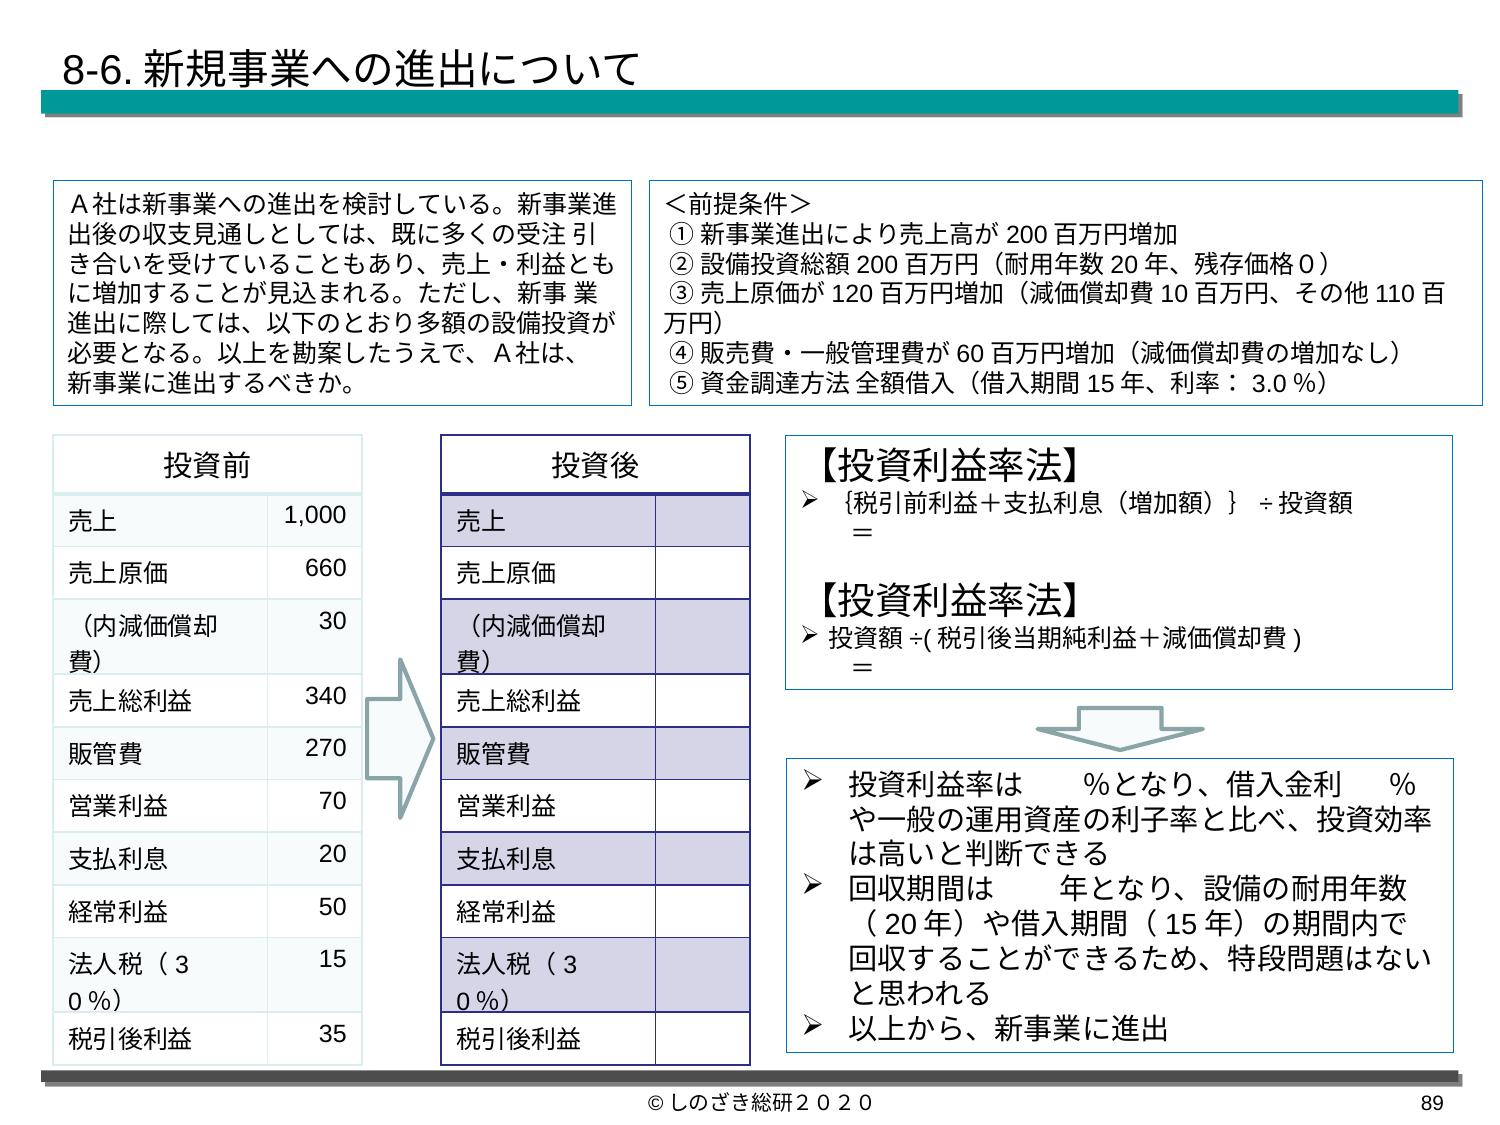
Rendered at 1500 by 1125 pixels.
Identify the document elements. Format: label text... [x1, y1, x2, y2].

table_cell 経常利益 [54, 886, 267, 937]
table_cell 法人税（30％） [442, 938, 655, 1011]
text_box [365, 657, 436, 821]
table_cell 売上総利益 [442, 675, 655, 726]
table_cell [656, 728, 749, 779]
table_cell 売上原価 [54, 547, 267, 598]
table_cell 270 [268, 728, 361, 779]
table_cell [656, 675, 749, 726]
slide_number 88 [1108, 1082, 1459, 1125]
table_cell 660 [268, 547, 361, 598]
table_cell 売上総利益 [54, 675, 267, 726]
table_cell 30 [268, 600, 361, 673]
table_cell [656, 833, 749, 884]
table_cell 50 [268, 886, 361, 937]
table_cell 70 [268, 780, 361, 831]
table_cell 売上 [54, 496, 267, 546]
table_cell 税引後利益 [442, 1013, 655, 1064]
table_cell 20 [268, 833, 361, 884]
table_cell 税引後利益 [54, 1013, 267, 1064]
text_box 8-6.新規事業への進出について [47, 35, 1038, 101]
table_cell 支払利息 [54, 833, 267, 884]
table_cell 法人税（30％） [54, 938, 267, 1011]
table_cell 営業利益 [54, 780, 267, 831]
table_cell 15 [268, 938, 361, 1011]
table_cell [656, 780, 749, 831]
table_cell 販管費 [54, 728, 267, 779]
table_cell 1,000 [268, 496, 361, 546]
table_header 投資後 [442, 436, 749, 492]
text_box [1035, 705, 1205, 753]
table_cell [656, 547, 749, 598]
footer ©しのざき総研２０２０ [524, 1082, 1000, 1125]
table_cell （内減価償却費） [54, 600, 267, 673]
table_cell 支払利息 [442, 833, 655, 884]
table_cell 営業利益 [442, 780, 655, 831]
table_cell [656, 938, 749, 1011]
table_cell [656, 496, 749, 546]
table_cell [656, 1013, 749, 1064]
table_cell 340 [268, 675, 361, 726]
text_box 【投資利益率法】 ｛税引前利益＋支払利息（増加額）｝÷投資額 ＝ 【投資利益率法】 投資額÷(税引後当期純利益＋減価償却費) ＝ [785, 435, 1453, 690]
text_box 投資利益率は ％となり、借入金利 ％や一般の運用資産の利子率と比べ、投資効率は高いと判断できる 回収期間は 年となり、設備の耐用年数（20年）や借入期間（15年）の期間内で 回収することができるため、特段問題はないと思われる 以上から、新事業に進出 [786, 758, 1454, 1053]
text_box Ａ社は新事業への進出を検討している。新事業進出後の収支見通しとしては、既に多くの受注 引き合いを受けていることもあり、売上・利益ともに増加することが見込まれる。ただし、新事 業進出に際しては、以下のとおり多額の設備投資が必要となる。以上を勘案したうえで、Ａ社は、 新事業に進出するべきか。 [53, 180, 632, 406]
table_cell 販管費 [442, 728, 655, 779]
text_box ＜前提条件＞ ①新事業進出により売上高が200百万円増加 ②設備投資総額200百万円（耐用年数20年、残存価格０） ③売上原価が120百万円増加（減価償却費10百万円、その他110百万円） ④販売費・一般管理費が60百万円増加（減価償却費の増加なし） ⑤資金調達方法 全額借入（借入期間15年、利率：3.0％） [649, 180, 1483, 406]
table_cell [656, 600, 749, 673]
table_header 投資前 [54, 436, 361, 492]
table_cell 経常利益 [442, 886, 655, 937]
table_cell 売上原価 [442, 547, 655, 598]
table_cell [656, 886, 749, 937]
table_cell 35 [268, 1013, 361, 1064]
table_cell （内減価償却費） [442, 600, 655, 673]
table_cell 売上 [442, 496, 655, 546]
